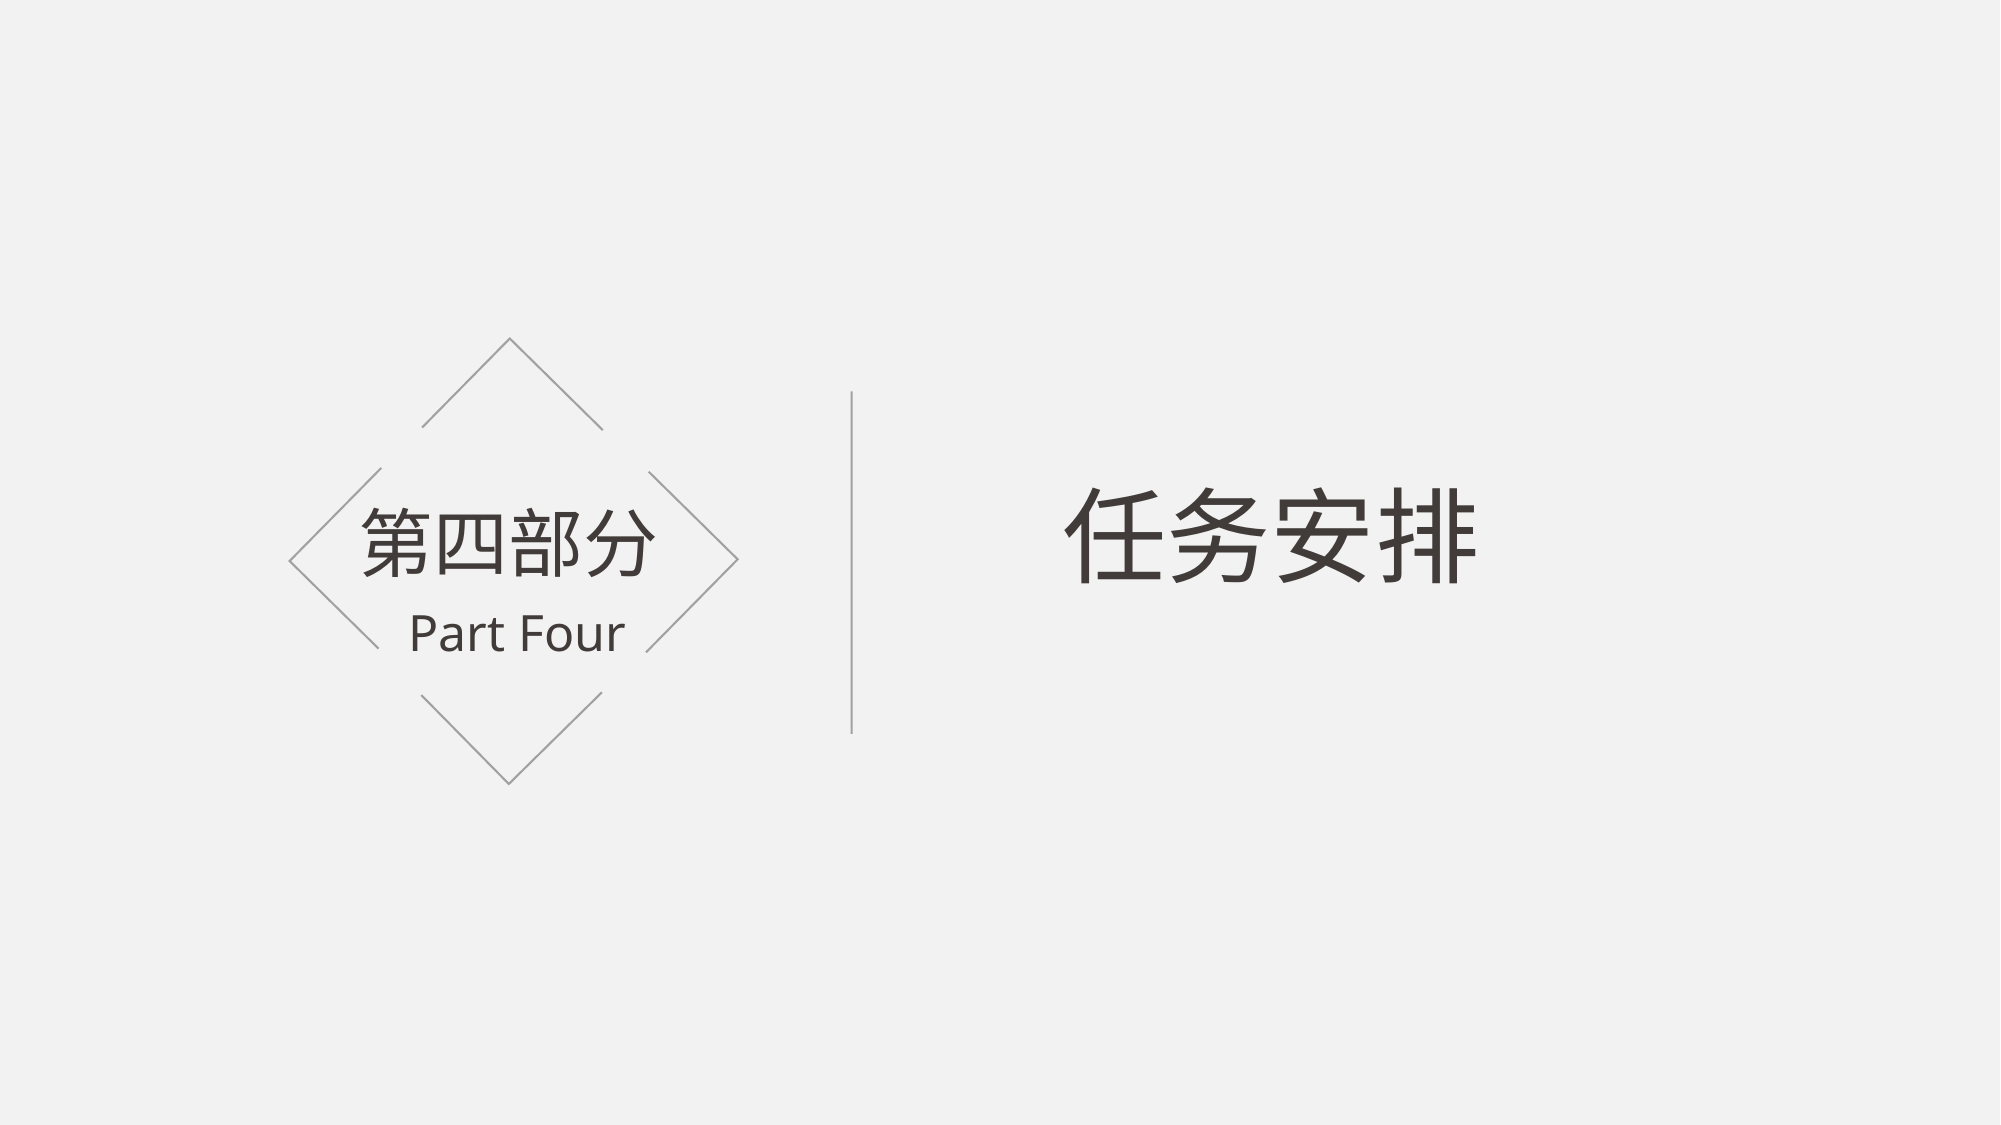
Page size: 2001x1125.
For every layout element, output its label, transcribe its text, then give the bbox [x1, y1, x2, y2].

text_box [289, 338, 738, 784]
text_box 任务安排 [937, 463, 1604, 604]
